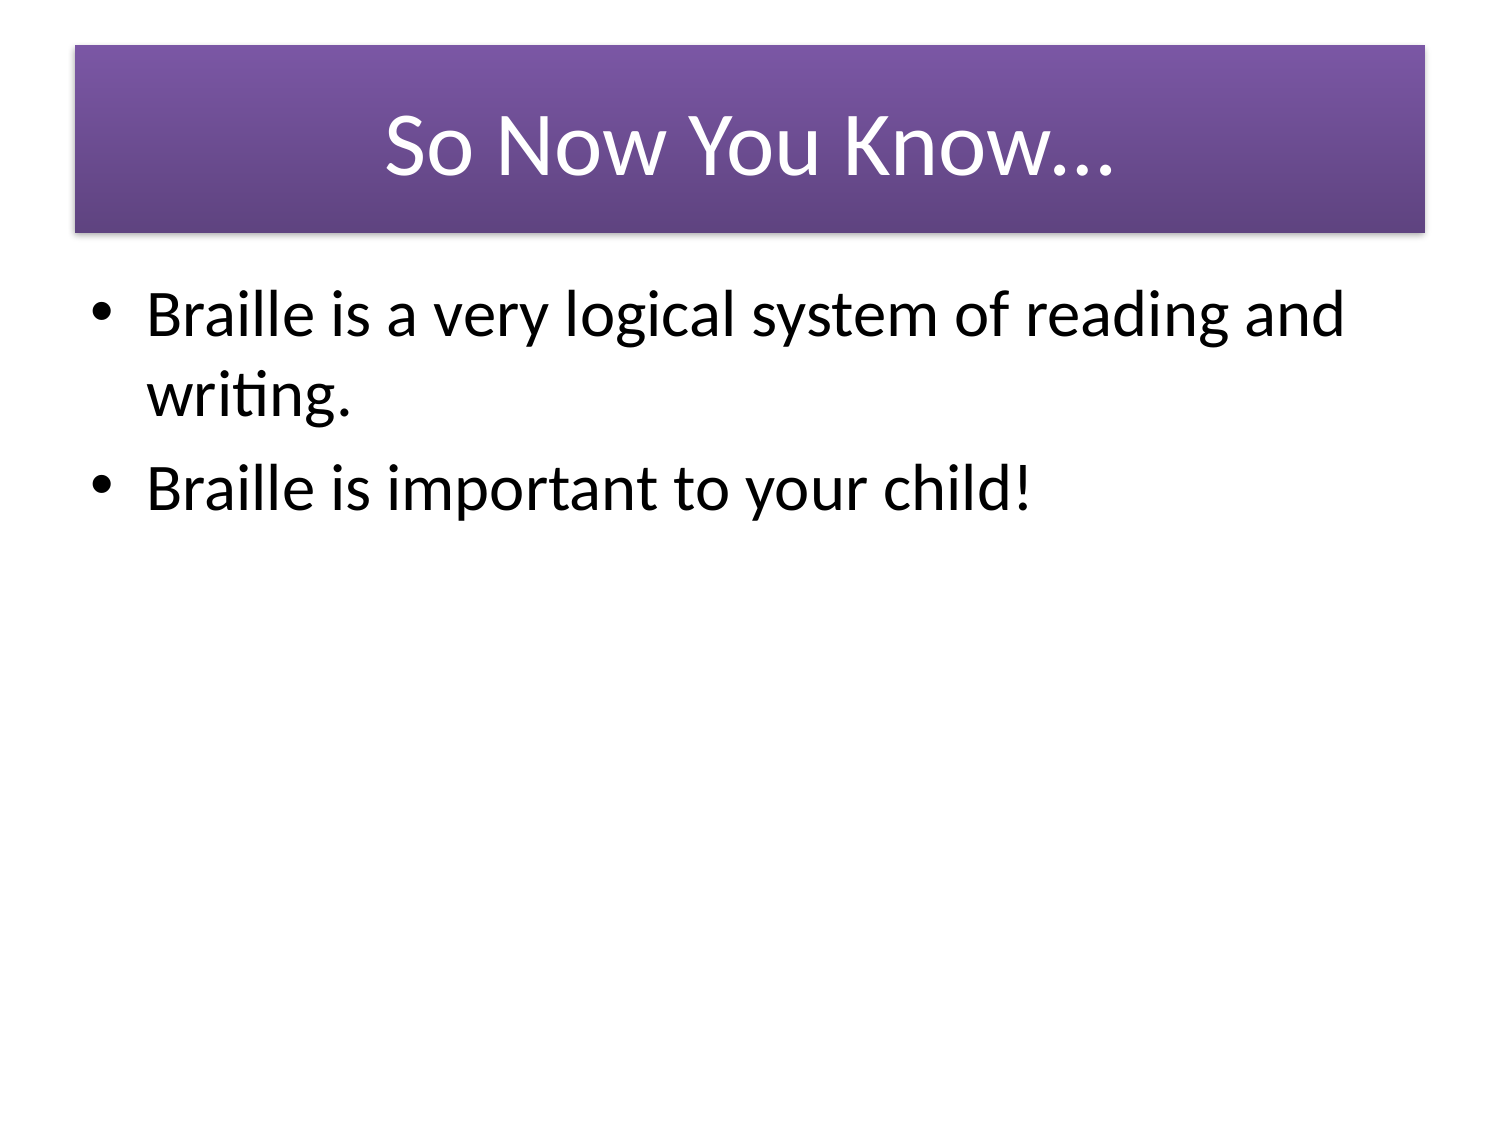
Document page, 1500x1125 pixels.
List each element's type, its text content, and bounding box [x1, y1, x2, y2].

list Braille is a very logical system of reading and writing. Braille is important to your child! [75, 262, 1425, 1005]
title So Now You Know… [75, 45, 1425, 233]
